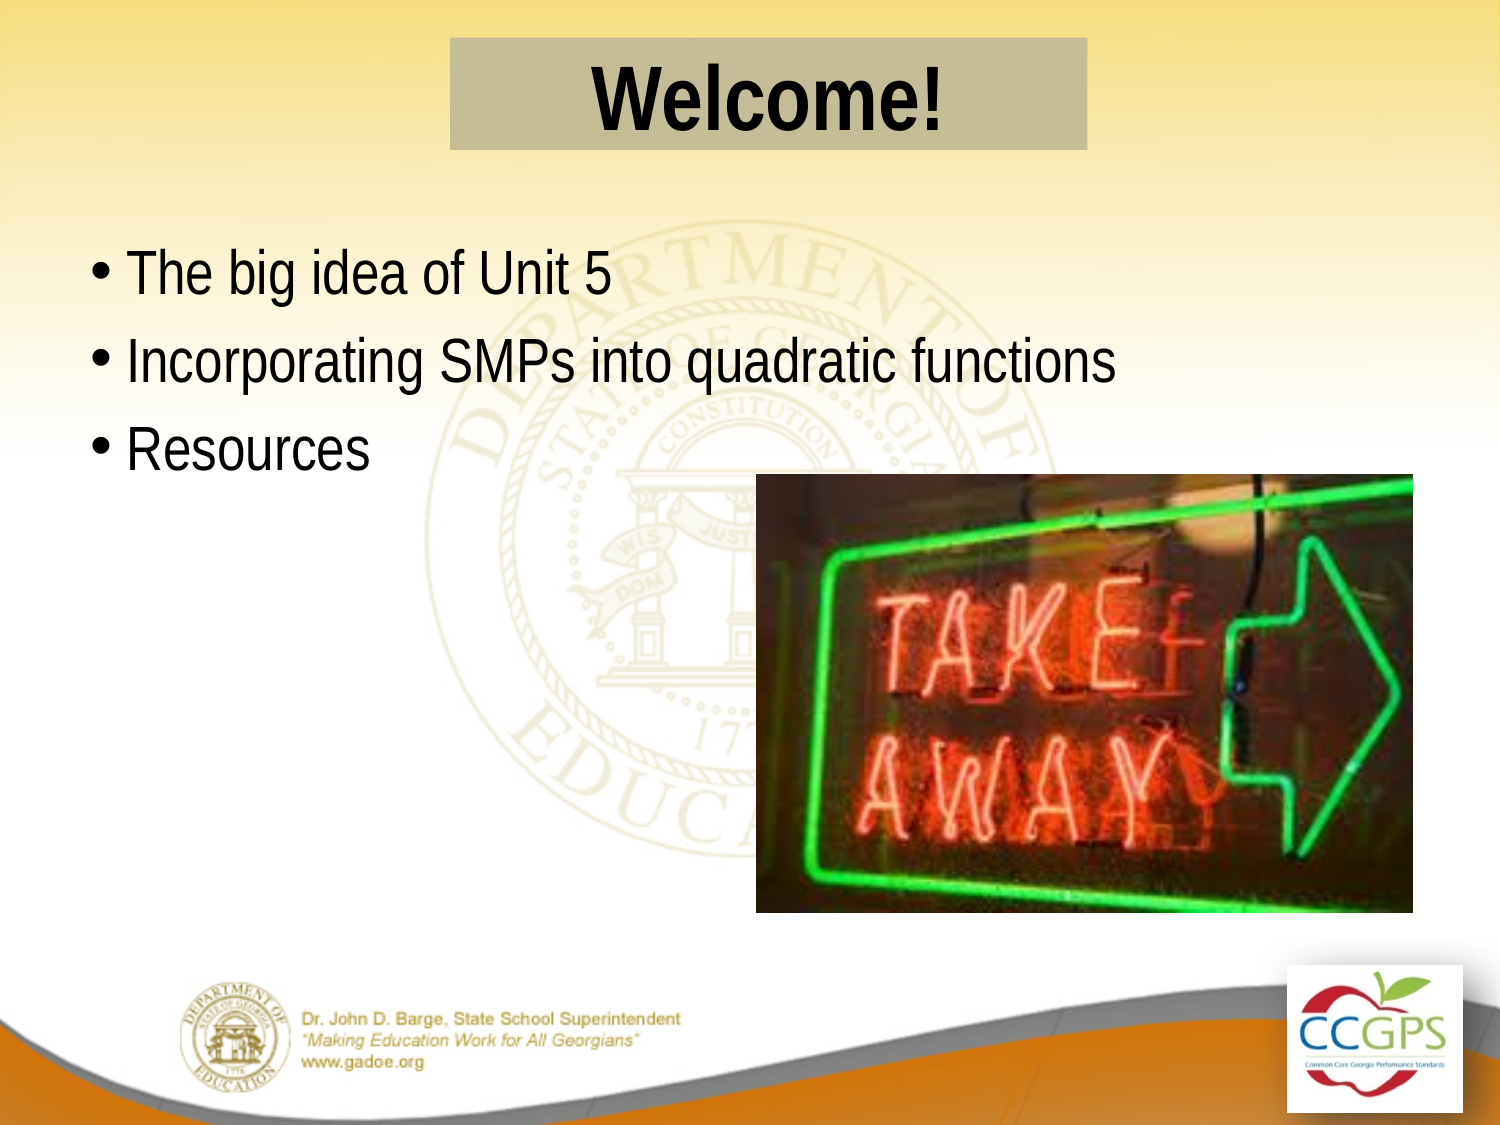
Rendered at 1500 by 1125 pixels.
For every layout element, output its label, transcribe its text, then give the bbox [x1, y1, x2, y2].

picture [0, 0, 1500, 1125]
subtitle The big idea of Unit 5 Incorporating SMPs into quadratic functions Resources [0, 224, 1463, 613]
title Welcome! [449, 37, 1088, 151]
